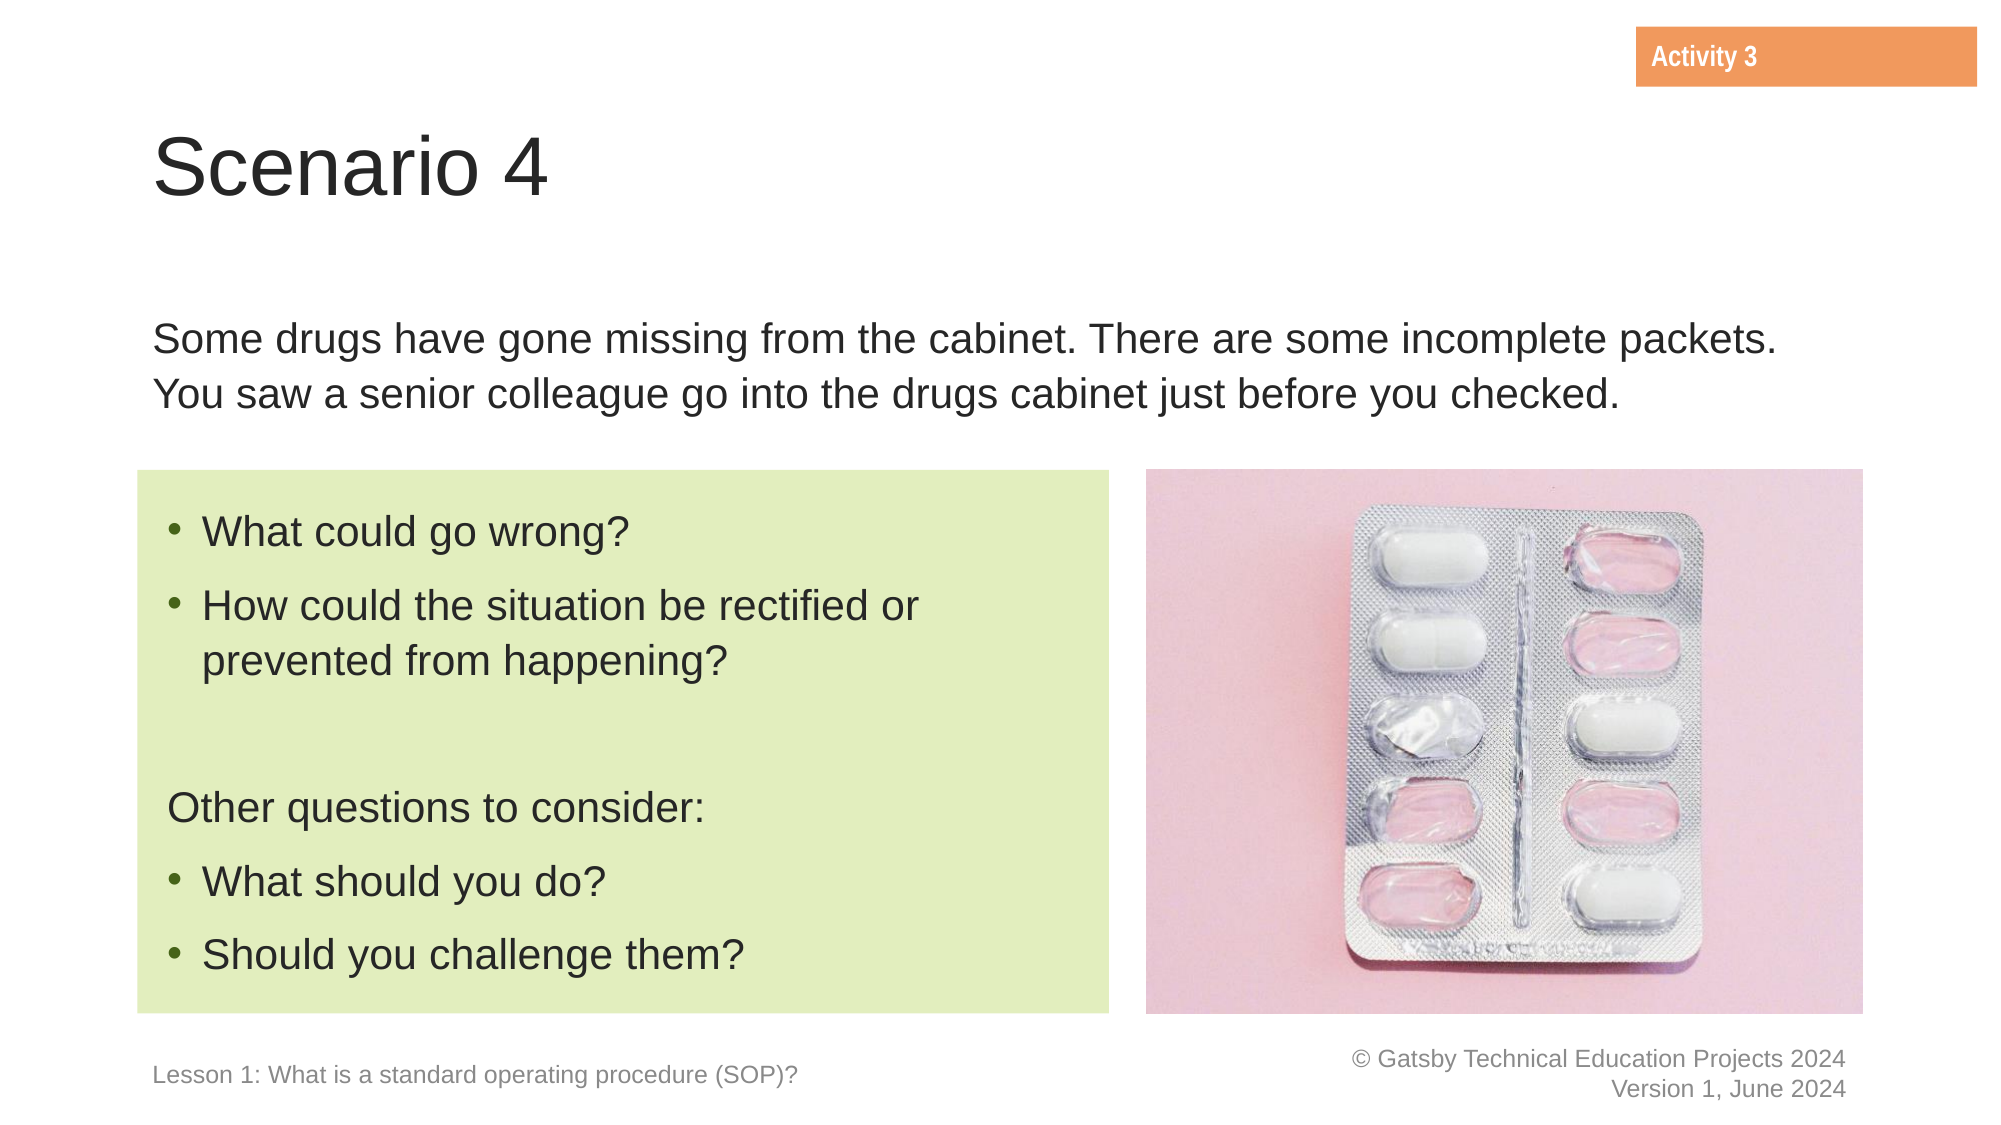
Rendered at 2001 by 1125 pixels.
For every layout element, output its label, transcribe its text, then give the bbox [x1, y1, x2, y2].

list What could go wrong? How could the situation be rectified or prevented from happening? Other questions to consider: What should you do? Should you challenge them? [137, 469, 1109, 1014]
list Activity 3 [1636, 26, 1978, 87]
list Some drugs have gone missing from the cabinet. There are some incomplete packets. You saw a senior colleague go into the drugs cabinet just before you checked. [137, 299, 1863, 448]
list Lesson 1: What is a standard operating procedure (SOP)? [137, 1042, 829, 1103]
picture [1146, 469, 1863, 1014]
title Scenario 4 [137, 59, 1863, 278]
